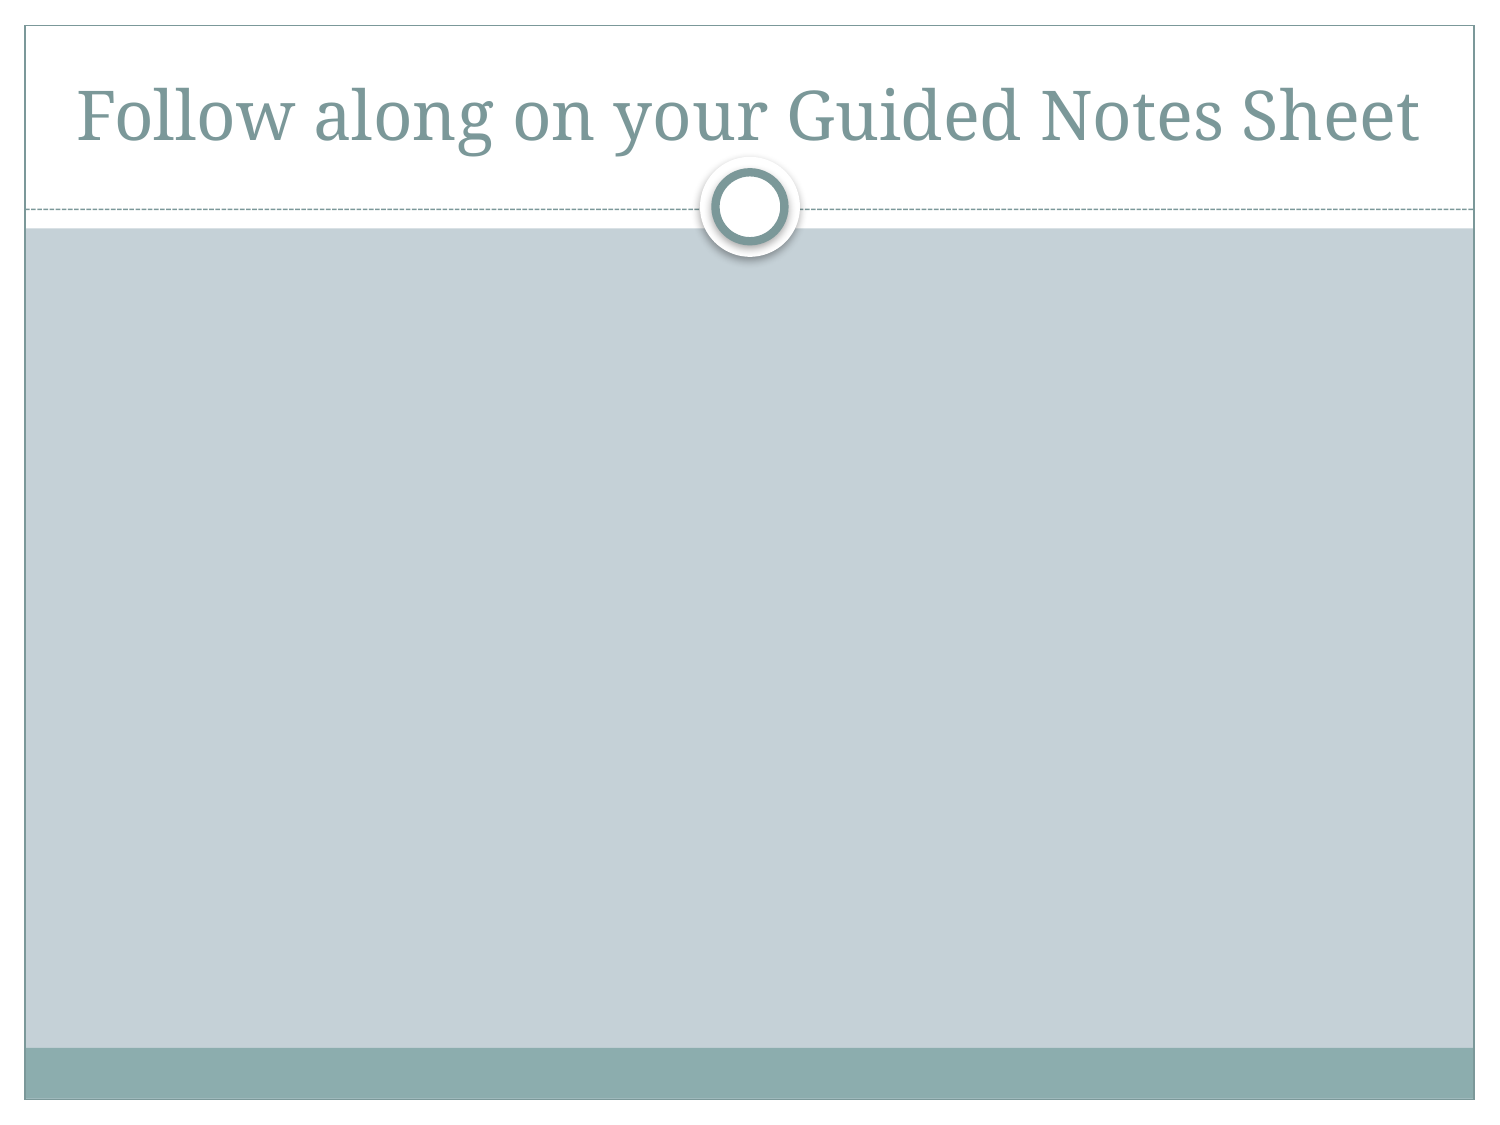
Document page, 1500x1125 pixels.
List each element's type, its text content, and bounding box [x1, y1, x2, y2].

title Follow along on your Guided Notes Sheet [49, 37, 1450, 162]
